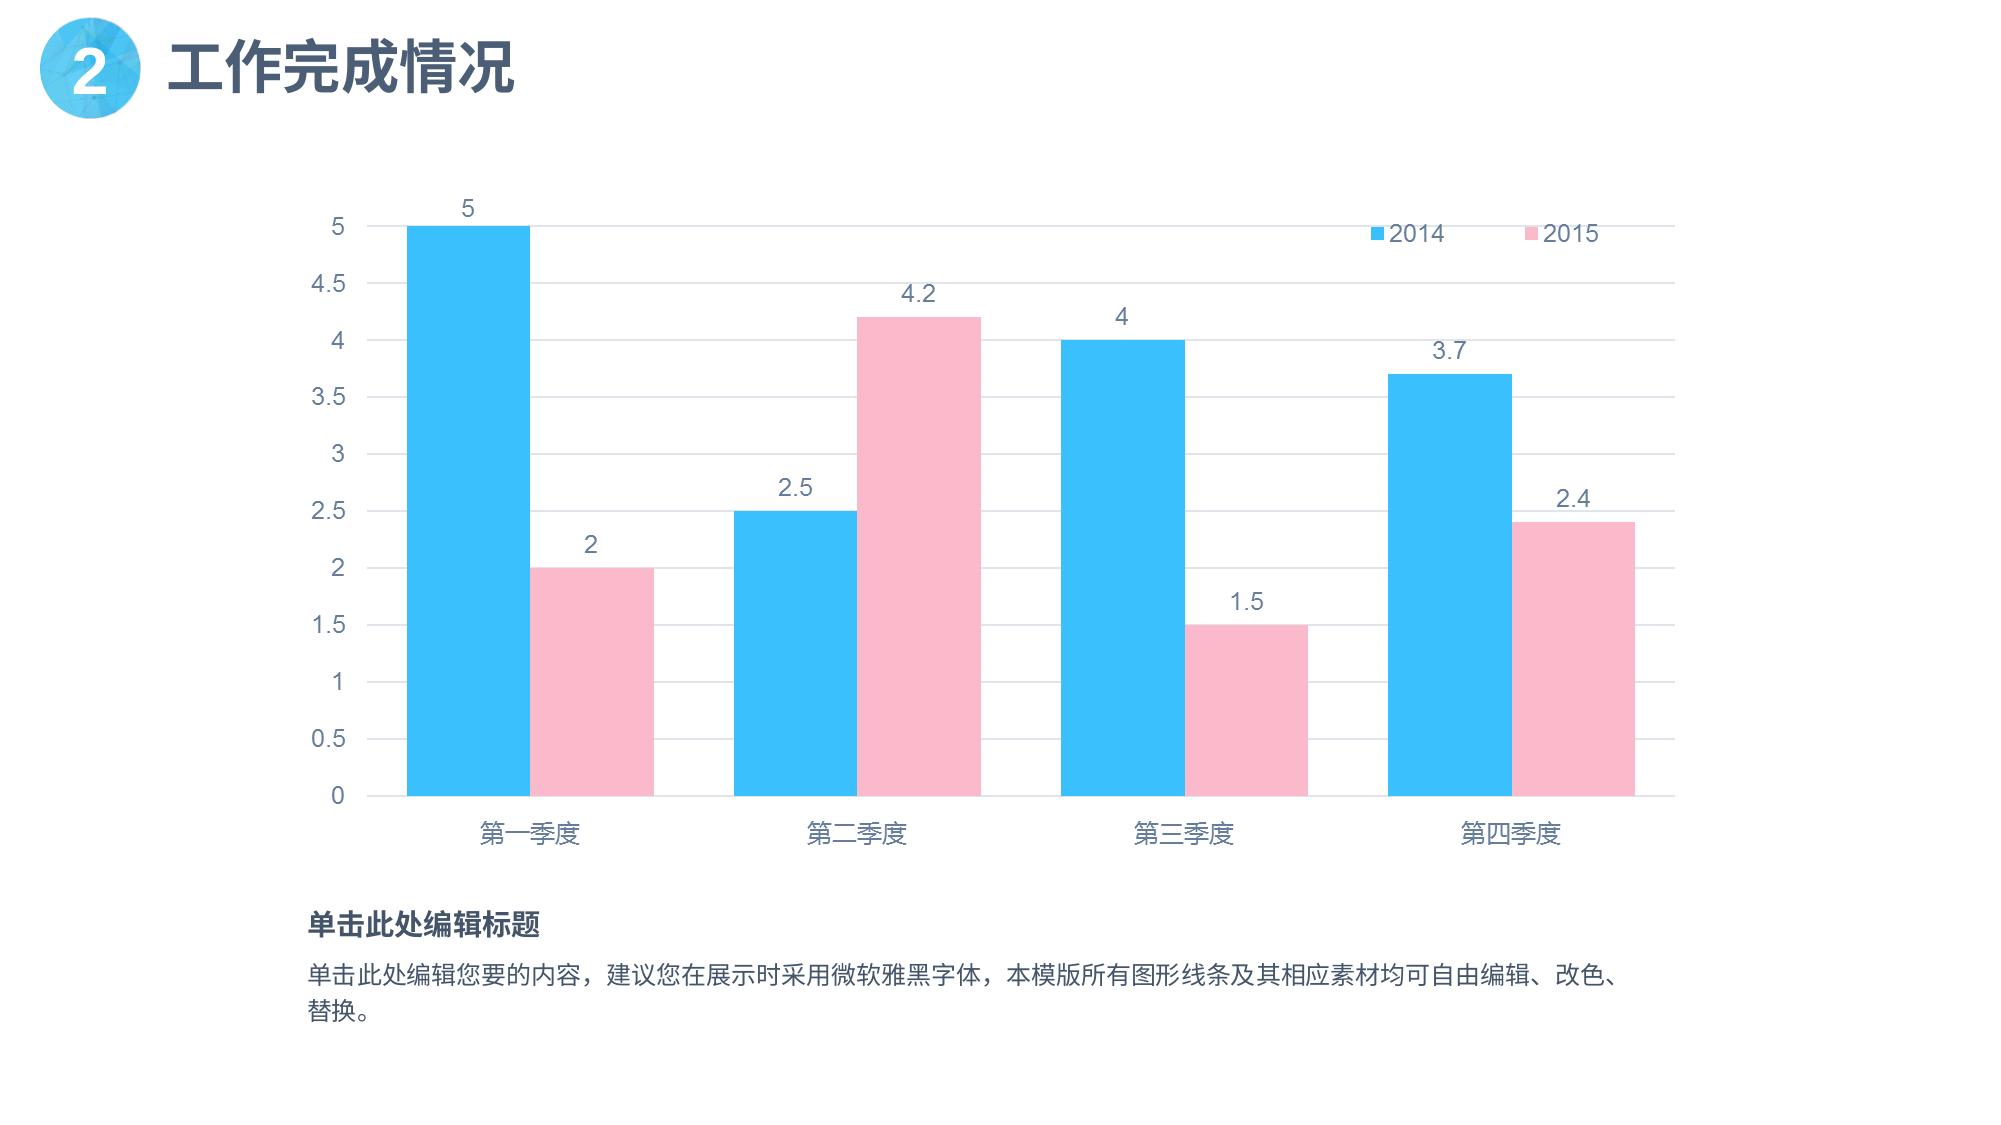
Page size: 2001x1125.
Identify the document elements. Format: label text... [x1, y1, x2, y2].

text_box 单击此处编辑标题 [292, 892, 646, 949]
text_box 单击此处编辑您要的内容，建议您在展示时采用微软雅黑字体，本模版所有图形线条及其相应素材均可自由编辑、改色、替换。 [292, 945, 1666, 1033]
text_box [265, 182, 1961, 884]
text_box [40, 18, 698, 119]
